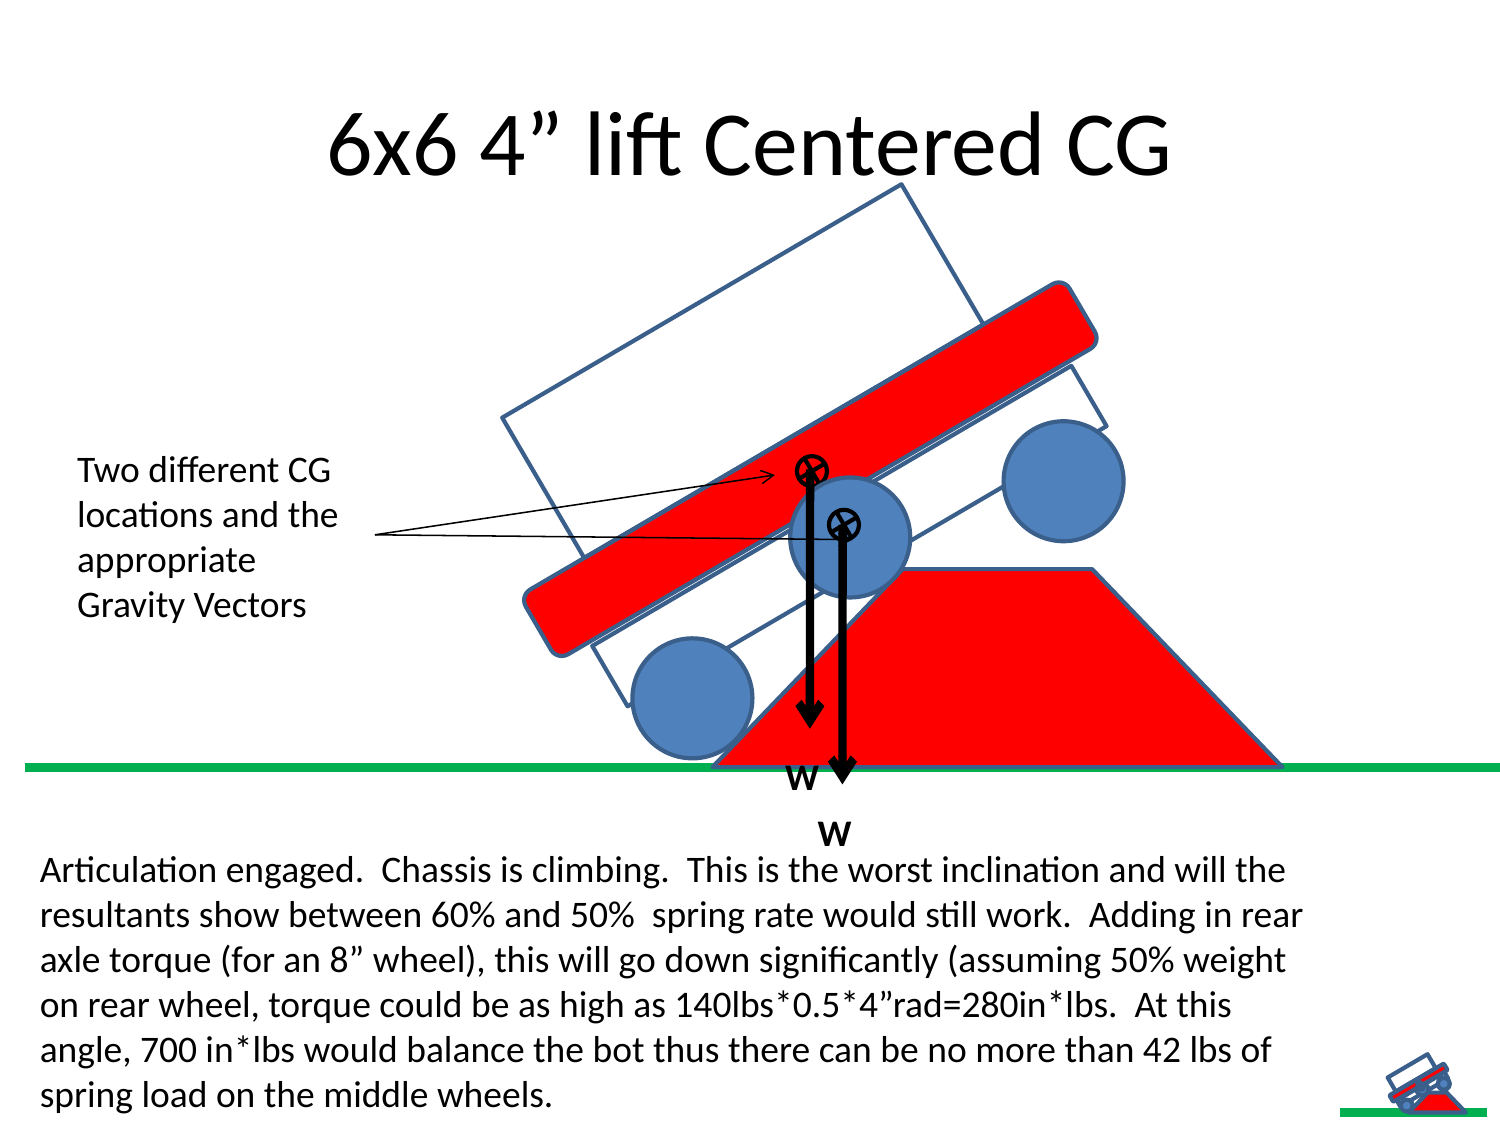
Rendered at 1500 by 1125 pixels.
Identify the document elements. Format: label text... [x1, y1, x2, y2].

text_box Two different CG locations and the appropriate Gravity Vectors [62, 437, 375, 633]
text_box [790, 524, 879, 886]
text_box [1339, 1062, 1488, 1113]
text_box [882, 604, 1285, 766]
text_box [374, 474, 776, 531]
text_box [374, 532, 832, 537]
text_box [494, 268, 1126, 668]
text_box Articulation engaged. Chassis is climbing. This is the worst inclination and will the resultants show between 60% and 50% spring rate would still work. Adding in rear axle torque (for an 8” wheel), this will go down significantly (assuming 50% weight on rear wheel, torque could be as high as 140lbs*0.5*4”rad=280in*lbs. At this angle, 700 in*lbs would balance the bot thus there can be no more than 42 lbs of spring load on the middle wheels. [24, 837, 1338, 1122]
text_box [710, 722, 752, 766]
title 6x6 4” lift Centered CG [75, 45, 1425, 233]
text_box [757, 469, 846, 831]
